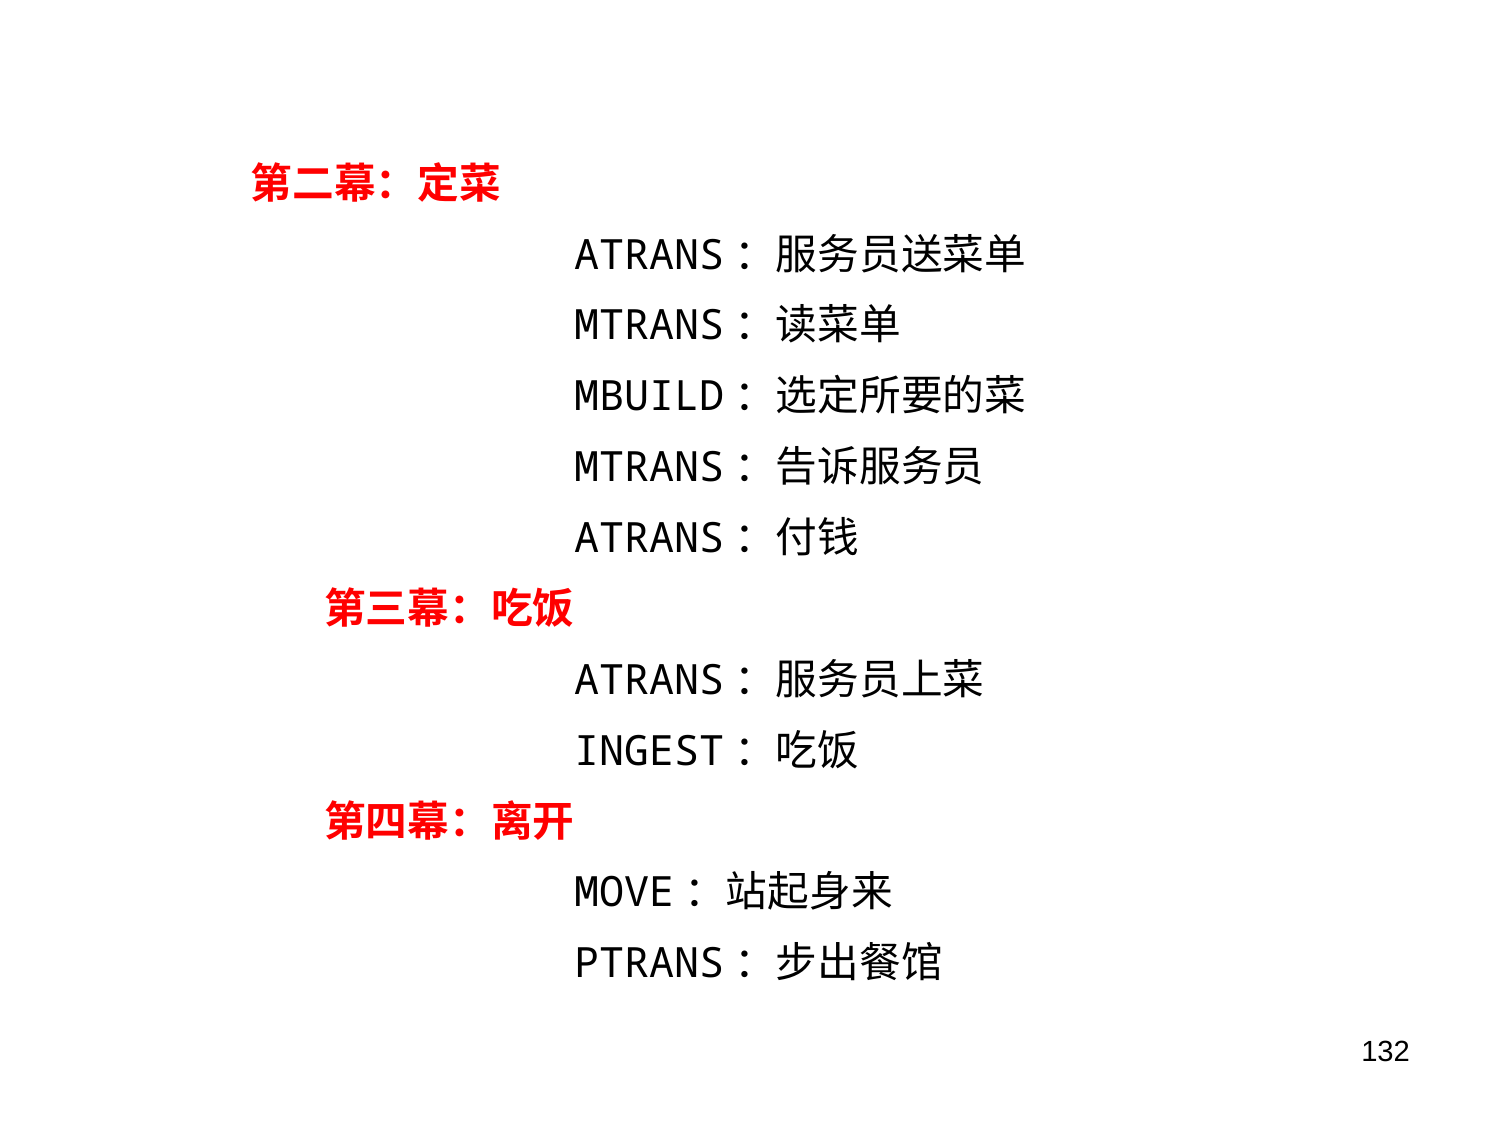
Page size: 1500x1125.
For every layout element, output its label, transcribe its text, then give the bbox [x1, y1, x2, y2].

slide_number 132 [1074, 1024, 1425, 1103]
text_box 第二幕：定菜 ATRANS：服务员送菜单 MTRANS：读菜单 MBUILD：选定所要的菜 MTRANS：告诉服务员 ATRANS：付钱 第三幕：吃饭 ATRANS：服务员上菜 INGEST：吃饭 第四幕：离开 MOVE：站起身来 PTRANS：步出餐馆 [159, 148, 1460, 994]
